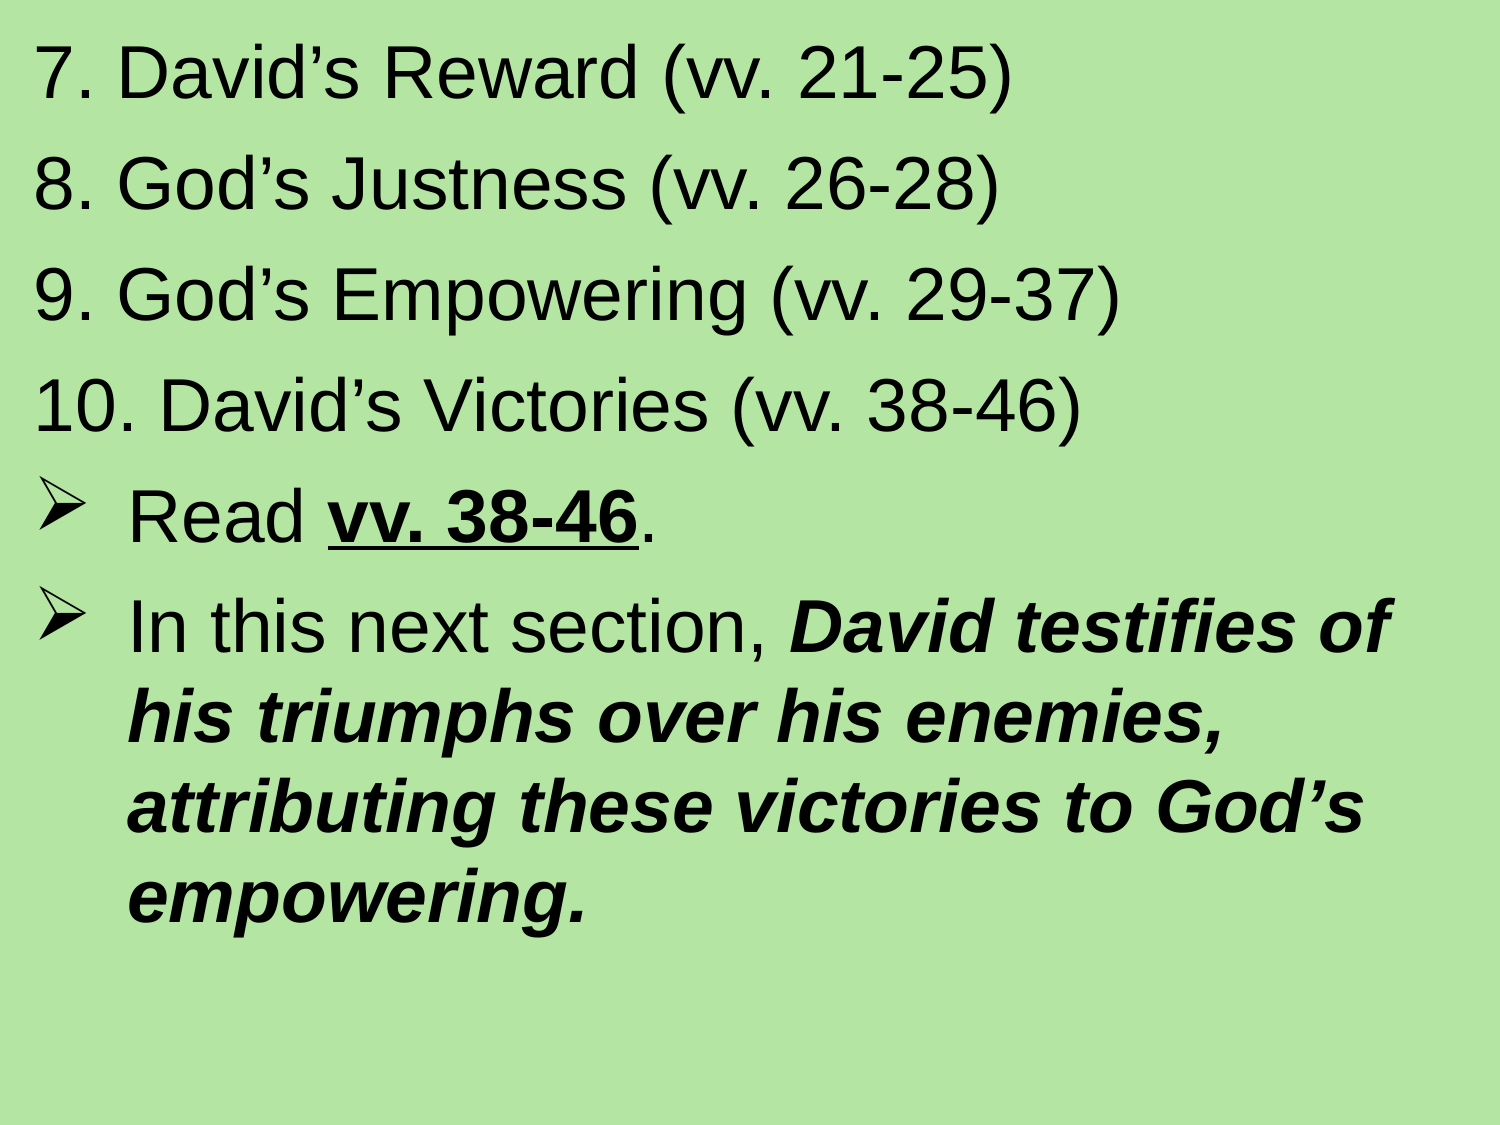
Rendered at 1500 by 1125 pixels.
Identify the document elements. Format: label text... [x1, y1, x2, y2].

subtitle 7. David’s Reward (vv. 21-25) 8. God’s Justness (vv. 26-28) 9. God’s Empowering (vv. 29-37) 10. David’s Victories (vv. 38-46) Read vv. 38-46. In this next section, David testifies of his triumphs over his enemies, attributing these victories to God’s empowering. [18, 16, 1482, 1106]
